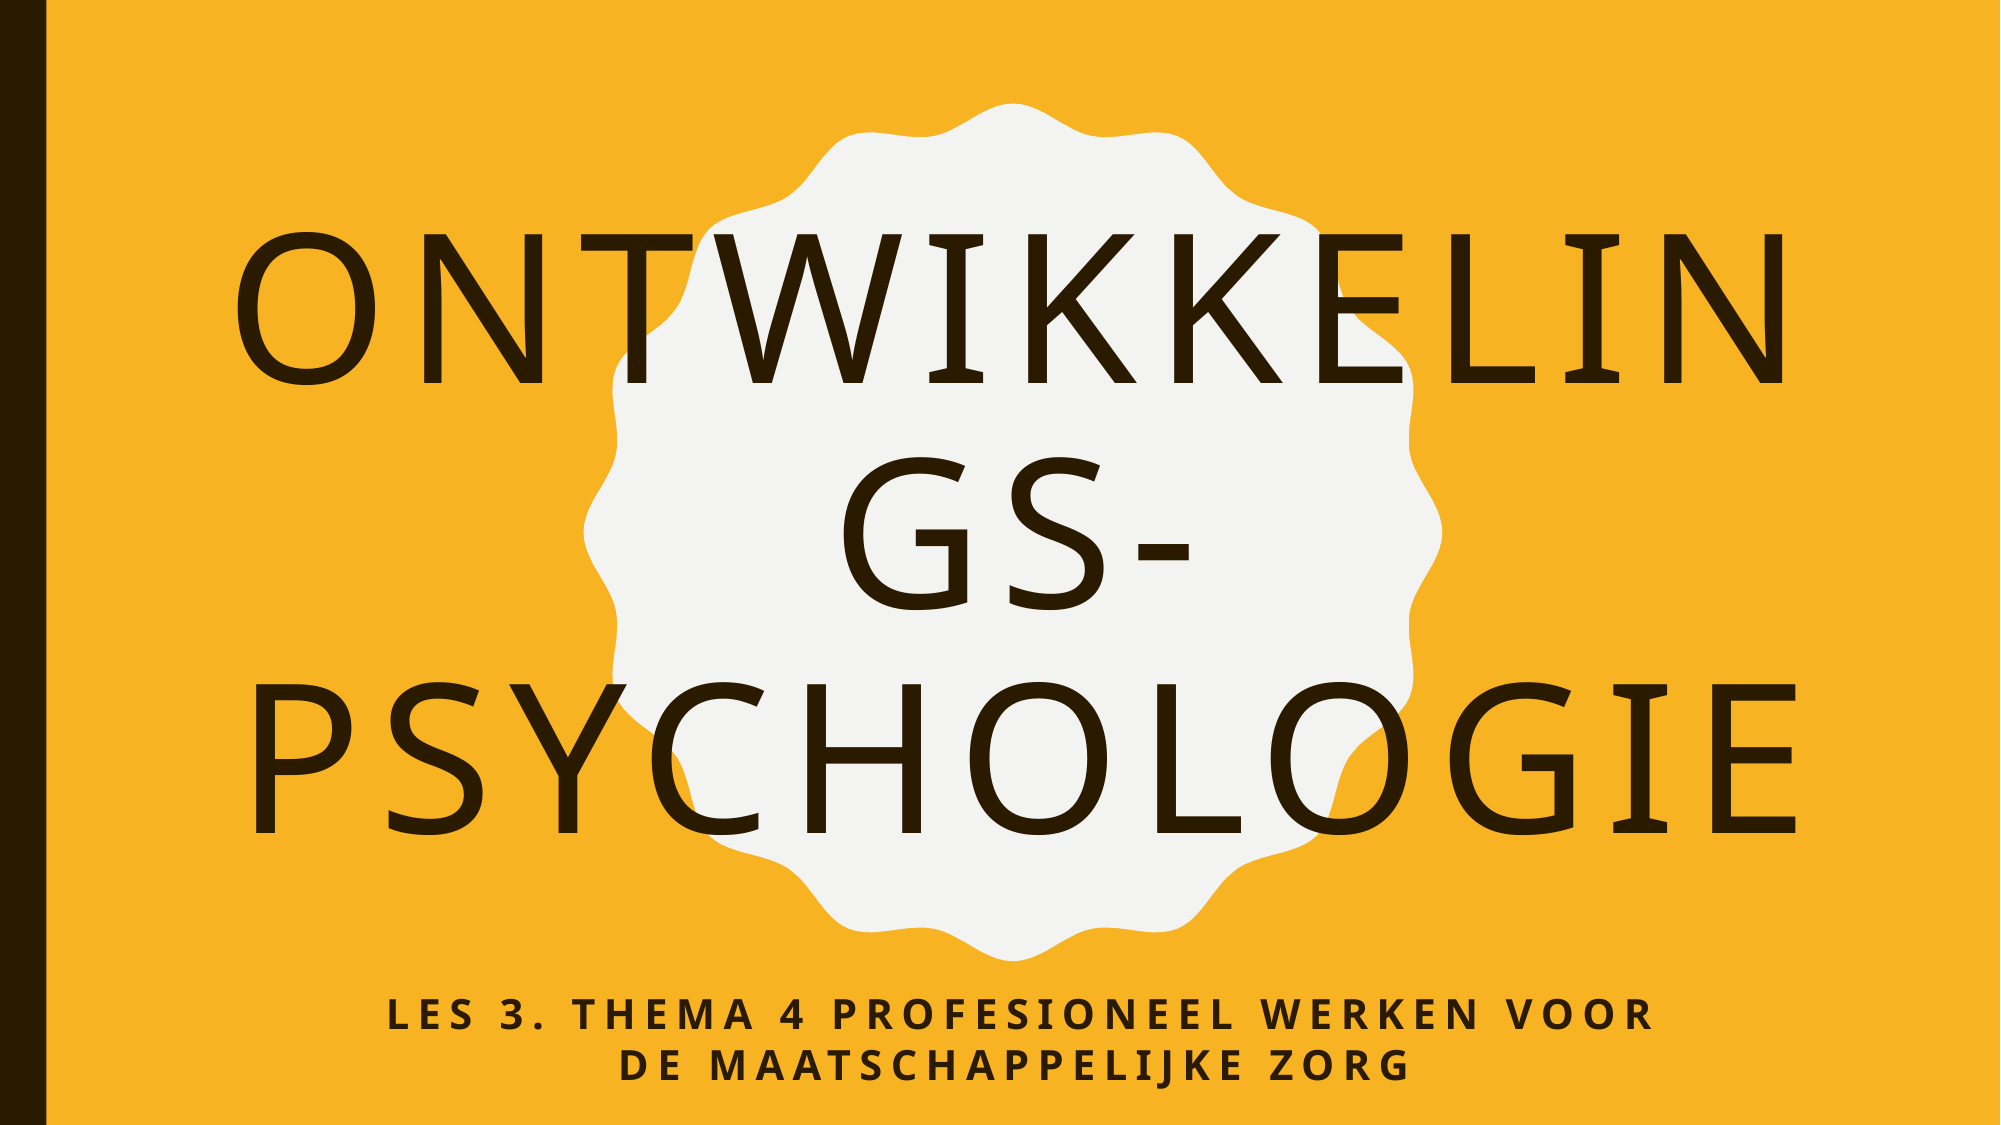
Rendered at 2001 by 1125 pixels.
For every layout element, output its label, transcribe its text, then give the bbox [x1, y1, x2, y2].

title Ontwikkelings-psychologie [176, 180, 1870, 902]
subtitle Les 3. thema 4 profesioneel werken voor de maatschappelijke zorg [363, 980, 1684, 1103]
